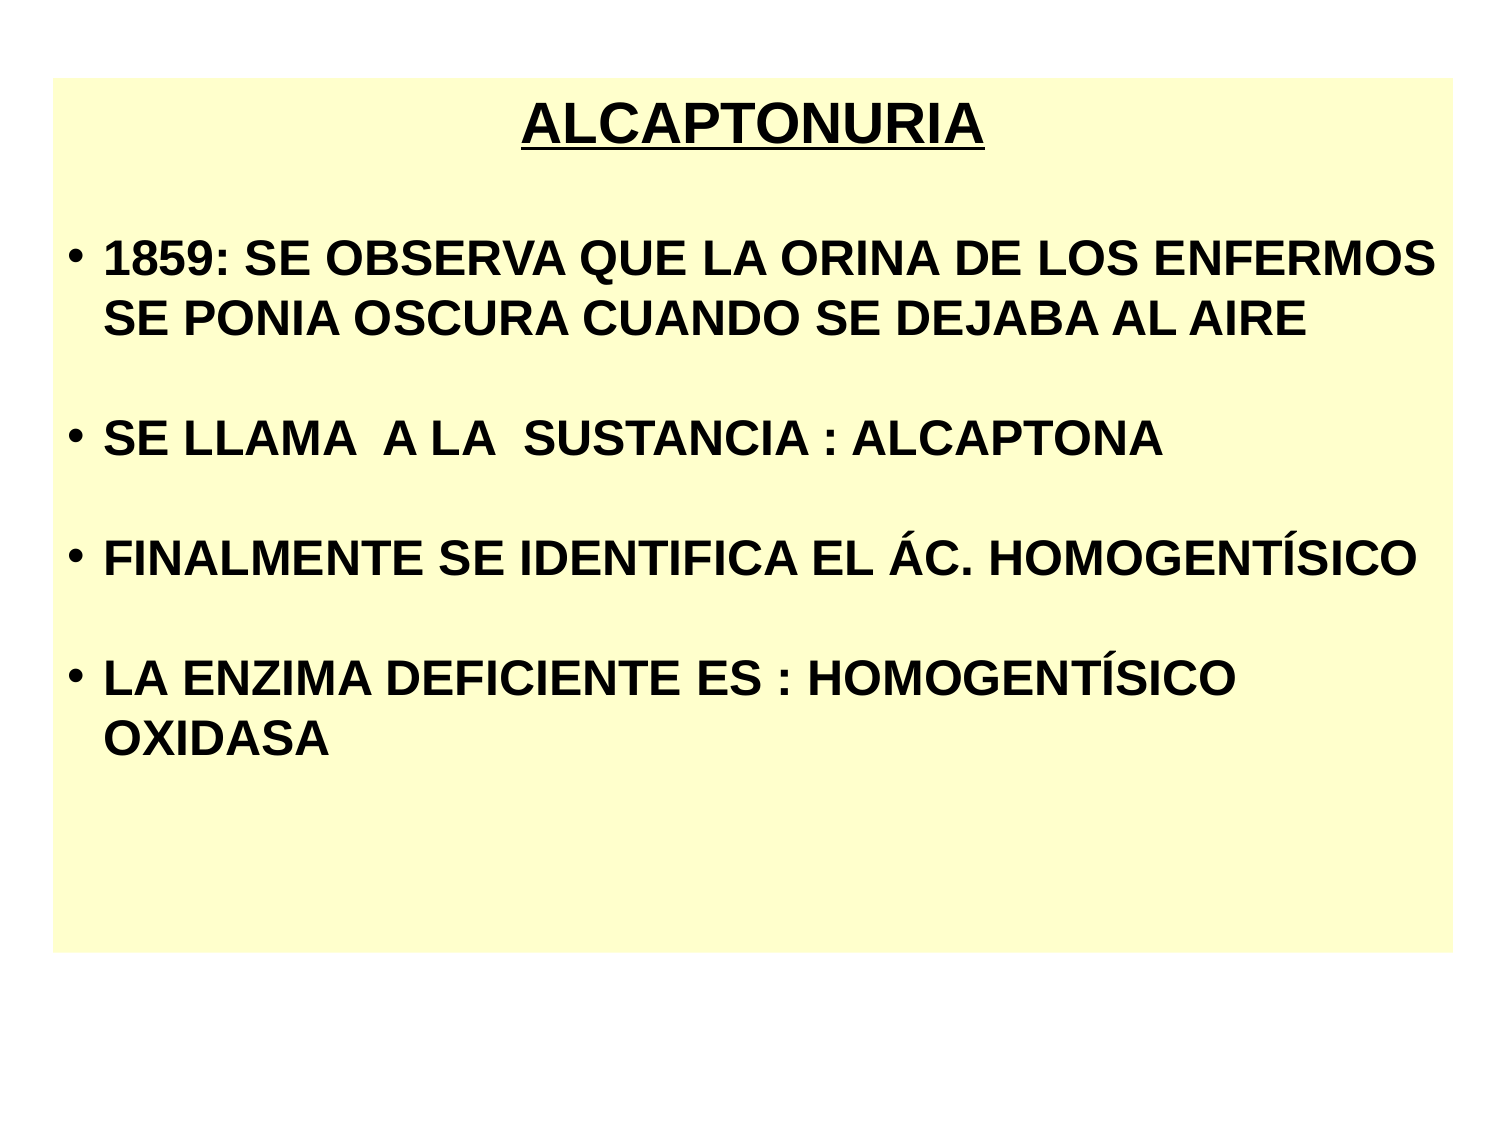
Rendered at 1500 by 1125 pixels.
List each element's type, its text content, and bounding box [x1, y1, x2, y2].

text_box ALCAPTONURIA 1859: SE OBSERVA QUE LA ORINA DE LOS ENFERMOS SE PONIA OSCURA CUANDO SE DEJABA AL AIRE SE LLAMA A LA SUSTANCIA : ALCAPTONA FINALMENTE SE IDENTIFICA EL ÁC. HOMOGENTÍSICO LA ENZIMA DEFICIENTE ES : HOMOGENTÍSICO OXIDASA [53, 78, 1453, 953]
